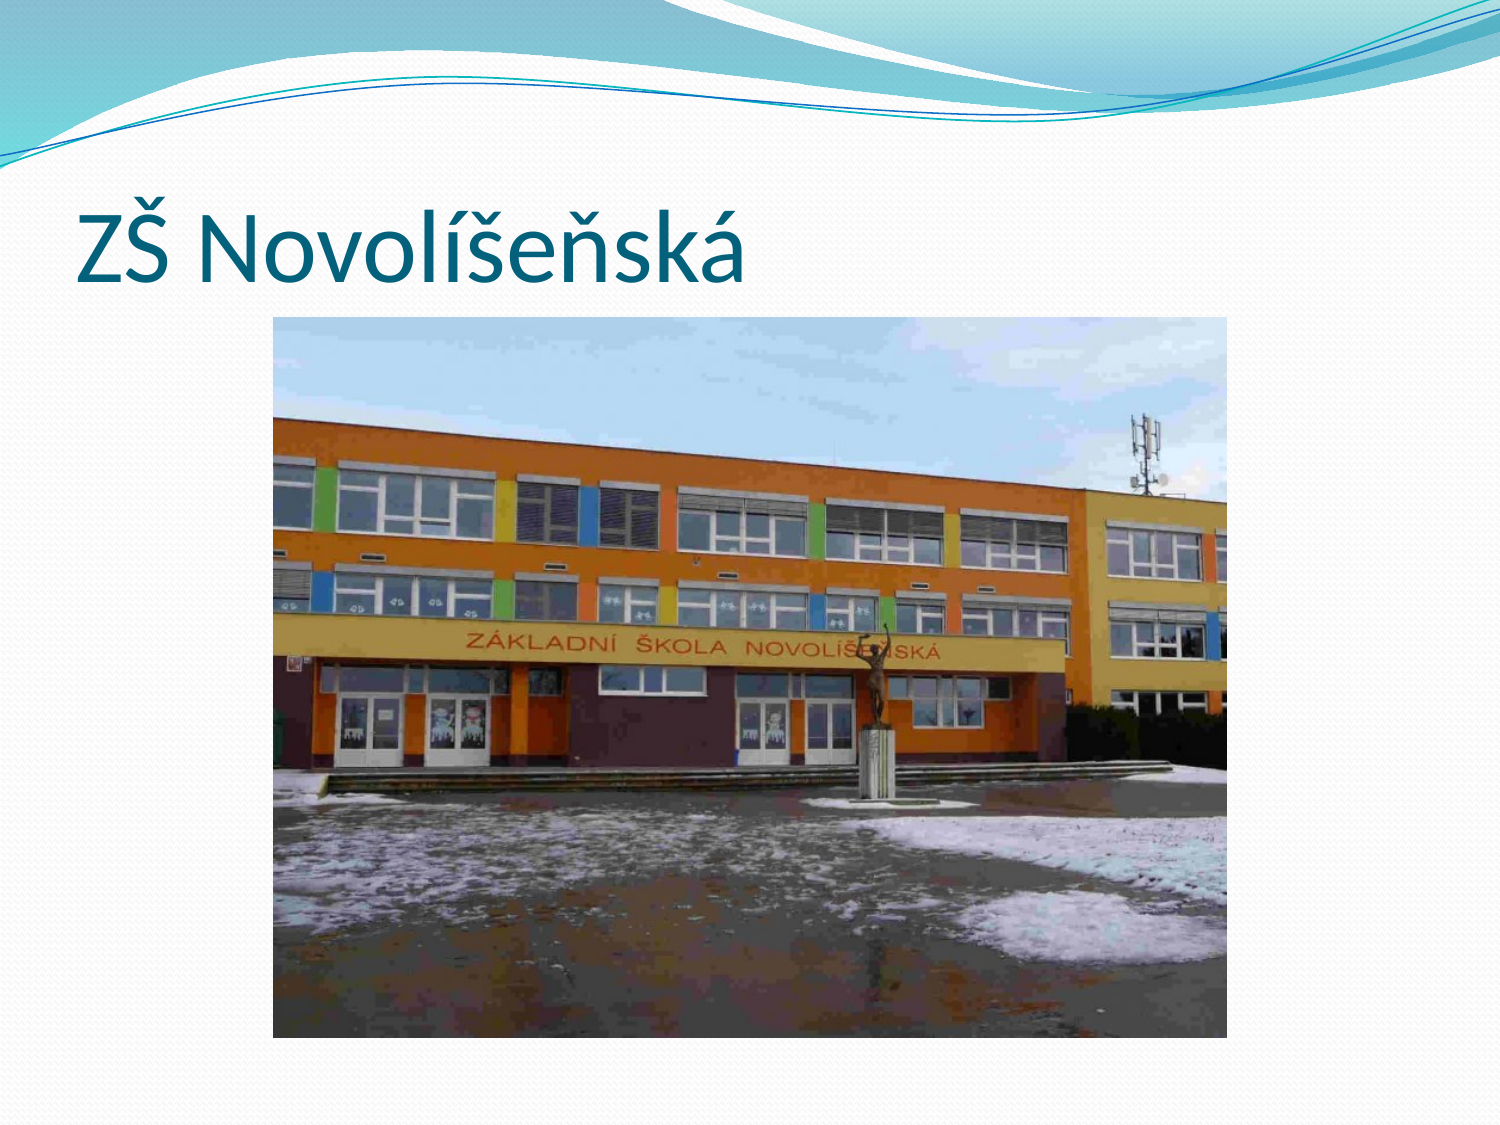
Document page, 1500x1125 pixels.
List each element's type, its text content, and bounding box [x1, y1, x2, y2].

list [272, 317, 1228, 1038]
title ZŠ Novolíšeňská [75, 115, 1425, 303]
